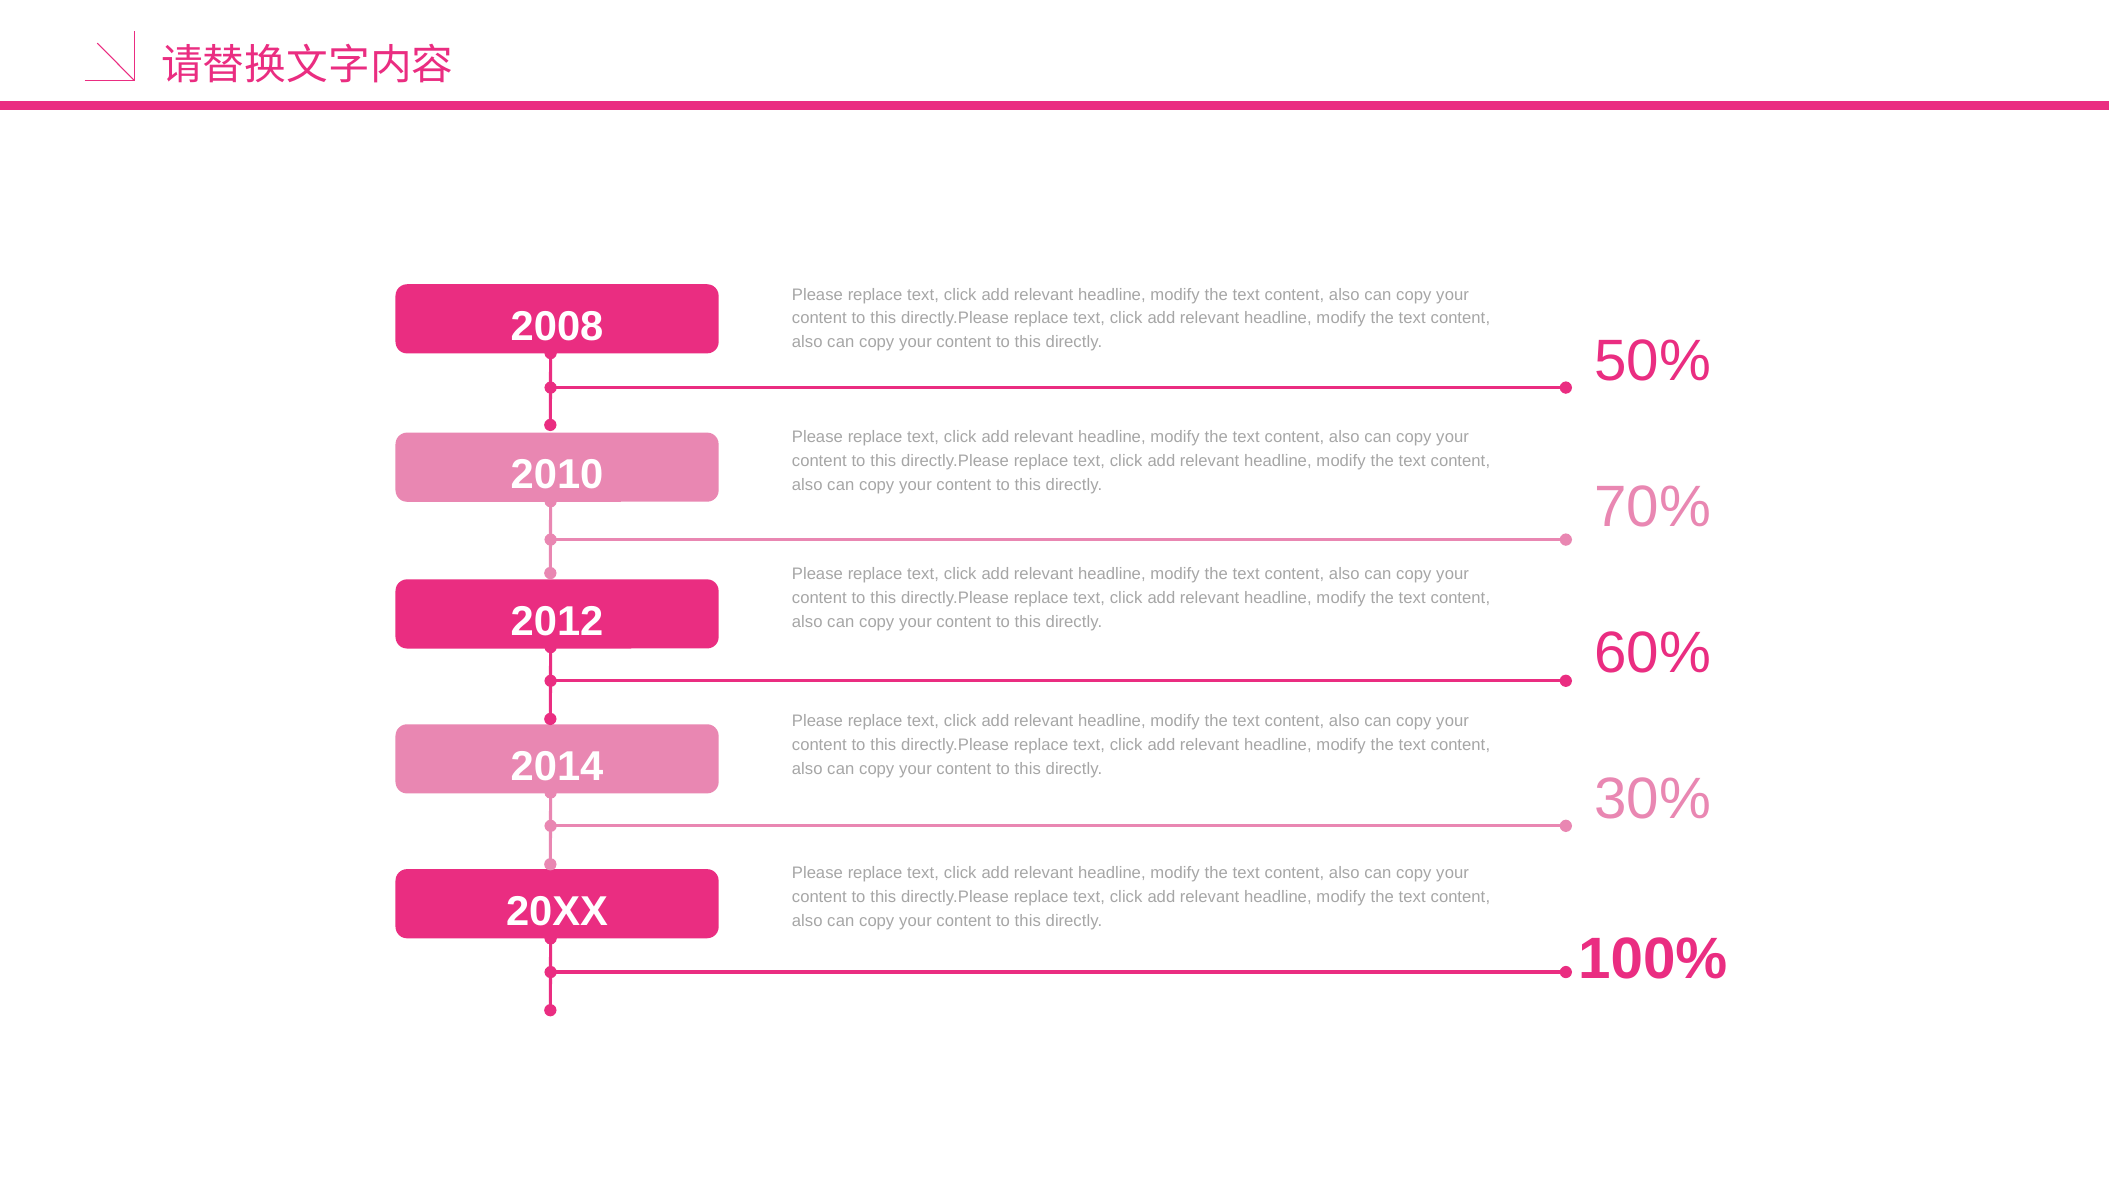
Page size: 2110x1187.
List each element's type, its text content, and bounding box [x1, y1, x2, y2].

text_box 请替换文字内容 [145, 22, 500, 94]
text_box Please replace text, click add relevant headline, modify the text content, also can copy your content to this directly.Please replace text, click add relevant headline, modify the text content, also can copy your content to this directly. [791, 706, 1525, 779]
text_box 30% [1595, 752, 1710, 839]
text_box Please replace text, click add relevant headline, modify the text content, also can copy your content to this directly.Please replace text, click add relevant headline, modify the text content, also can copy your content to this directly. [791, 422, 1525, 494]
text_box 2008 [394, 283, 720, 355]
text_box Please replace text, click add relevant headline, modify the text content, also can copy your content to this directly.Please replace text, click add relevant headline, modify the text content, also can copy your content to this directly. [791, 279, 1525, 352]
text_box 100% [1578, 897, 1728, 985]
text_box Please replace text, click add relevant headline, modify the text content, also can copy your content to this directly.Please replace text, click add relevant headline, modify the text content, also can copy your content to this directly. [791, 559, 1525, 632]
text_box 2010 [394, 431, 720, 503]
text_box 20XX [394, 868, 720, 940]
text_box 2012 [394, 578, 720, 650]
text_box 50% [1595, 314, 1710, 401]
text_box 2014 [394, 723, 720, 795]
text_box 70% [1595, 460, 1710, 547]
text_box 60% [1595, 606, 1710, 693]
text_box Please replace text, click add relevant headline, modify the text content, also can copy your content to this directly.Please replace text, click add relevant headline, modify the text content, also can copy your content to this directly. [791, 858, 1525, 930]
